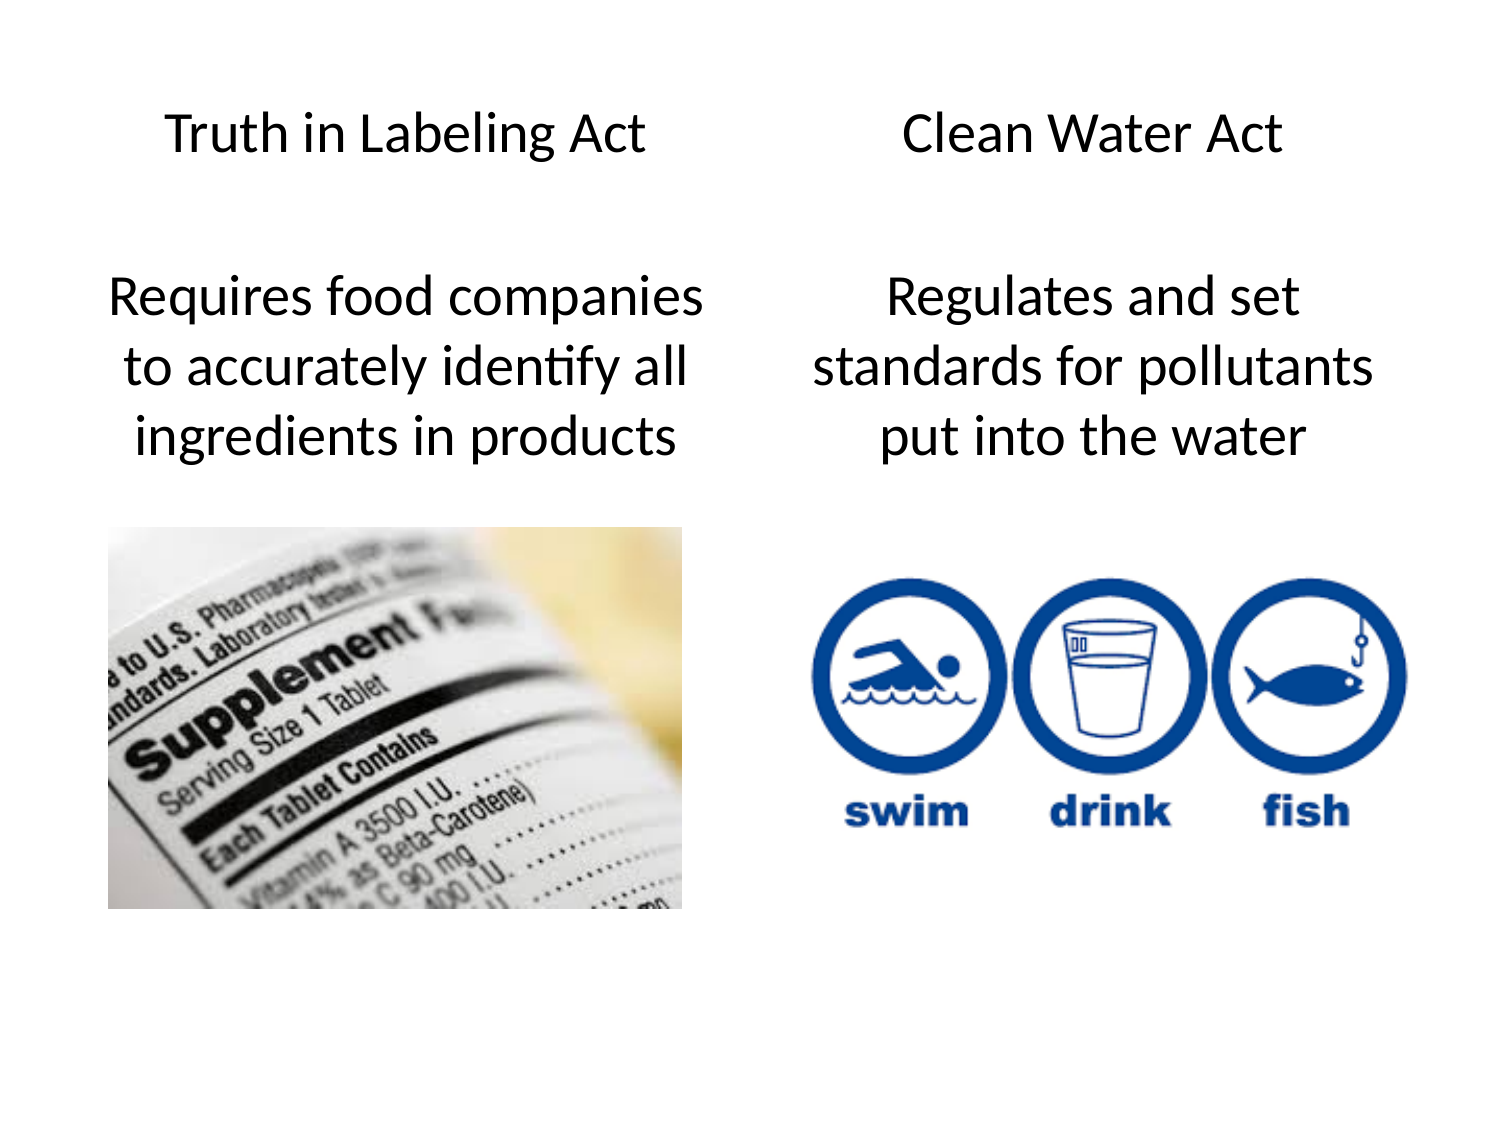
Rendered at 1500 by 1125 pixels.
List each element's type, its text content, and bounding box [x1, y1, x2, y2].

list Clean Water Act Regulates and set standards for pollutants put into the water [762, 86, 1425, 1005]
picture [108, 527, 682, 909]
list Truth in Labeling Act Requires food companies to accurately identify all ingredients in products [75, 86, 738, 1005]
picture [792, 527, 1427, 874]
